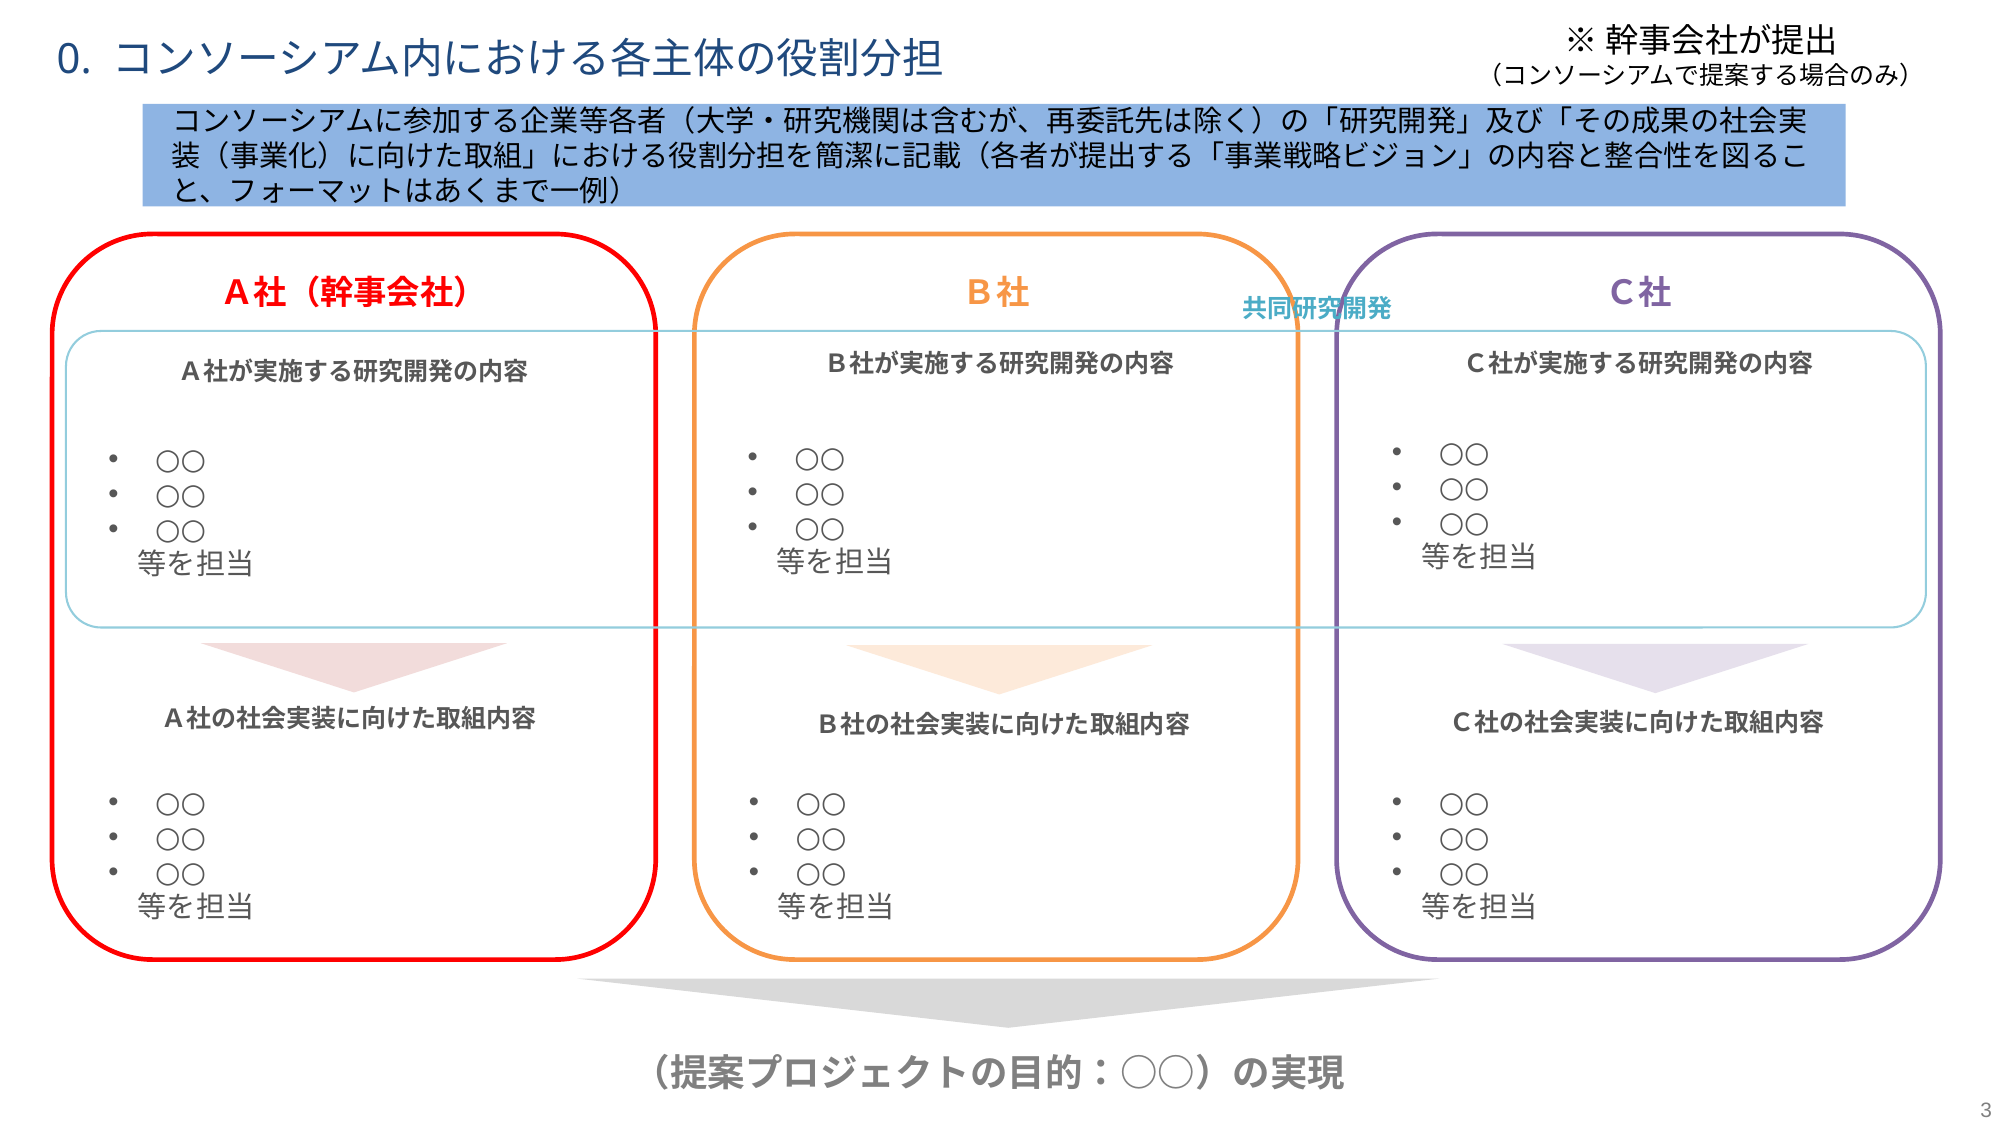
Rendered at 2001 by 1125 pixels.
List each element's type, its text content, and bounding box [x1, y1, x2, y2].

text_box コンソーシアムに参加する企業等各者（大学・研究機関は含むが、再委託先は除く）の「研究開発」及び「その成果の社会実装（事業化）に向けた取組」における役割分担を簡潔に記載（各者が提出する「事業戦略ビジョン」の内容と整合性を図ること、フォーマットはあくまで一例） [142, 103, 1846, 207]
text_box ○○ ○○ ○○ 等を担当 [1376, 397, 1901, 611]
text_box ○○ ○○ ○○ 等を担当 [92, 403, 617, 617]
text_box 共同研究開発 [1191, 274, 1444, 339]
text_box 0. コンソーシアム内における各主体の役割分担 [56, 37, 1418, 83]
text_box [200, 642, 508, 694]
text_box （提案プロジェクトの目的：○○）の実現 [400, 1035, 1579, 1108]
text_box Ｃ社の社会実装に向けた取組内容 [1408, 689, 1867, 754]
text_box ※幹事会社が提出 （コンソーシアムで提案する場合のみ） [1418, 2, 1984, 107]
text_box Ｂ社 [693, 233, 1279, 330]
text_box Ａ社が実施する研究開発の内容 [124, 338, 583, 403]
text_box [65, 330, 1927, 629]
text_box Ｃ社 [1335, 233, 1942, 940]
text_box Ｂ社の社会実装に向けた取組内容 [773, 691, 1232, 756]
text_box [845, 644, 1154, 691]
text_box [1501, 643, 1810, 689]
text_box Ｂ社が実施する研究開発の内容 [770, 330, 1229, 395]
text_box ○○ ○○ ○○ 等を担当 [733, 746, 1258, 960]
text_box ○○ ○○ ○○ 等を担当 [732, 401, 1257, 615]
text_box Ｃ社が実施する研究開発の内容 [1409, 330, 1868, 395]
text_box ○○ ○○ ○○ 等を担当 [1376, 746, 1901, 960]
text_box ○○ ○○ ○○ 等を担当 [92, 746, 617, 960]
text_box Ａ社の社会実装に向けた取組内容 [120, 685, 579, 750]
text_box Ａ社（幹事会社） [51, 233, 657, 941]
text_box [576, 977, 1441, 1029]
text_box Ｂ社 [693, 629, 1299, 941]
